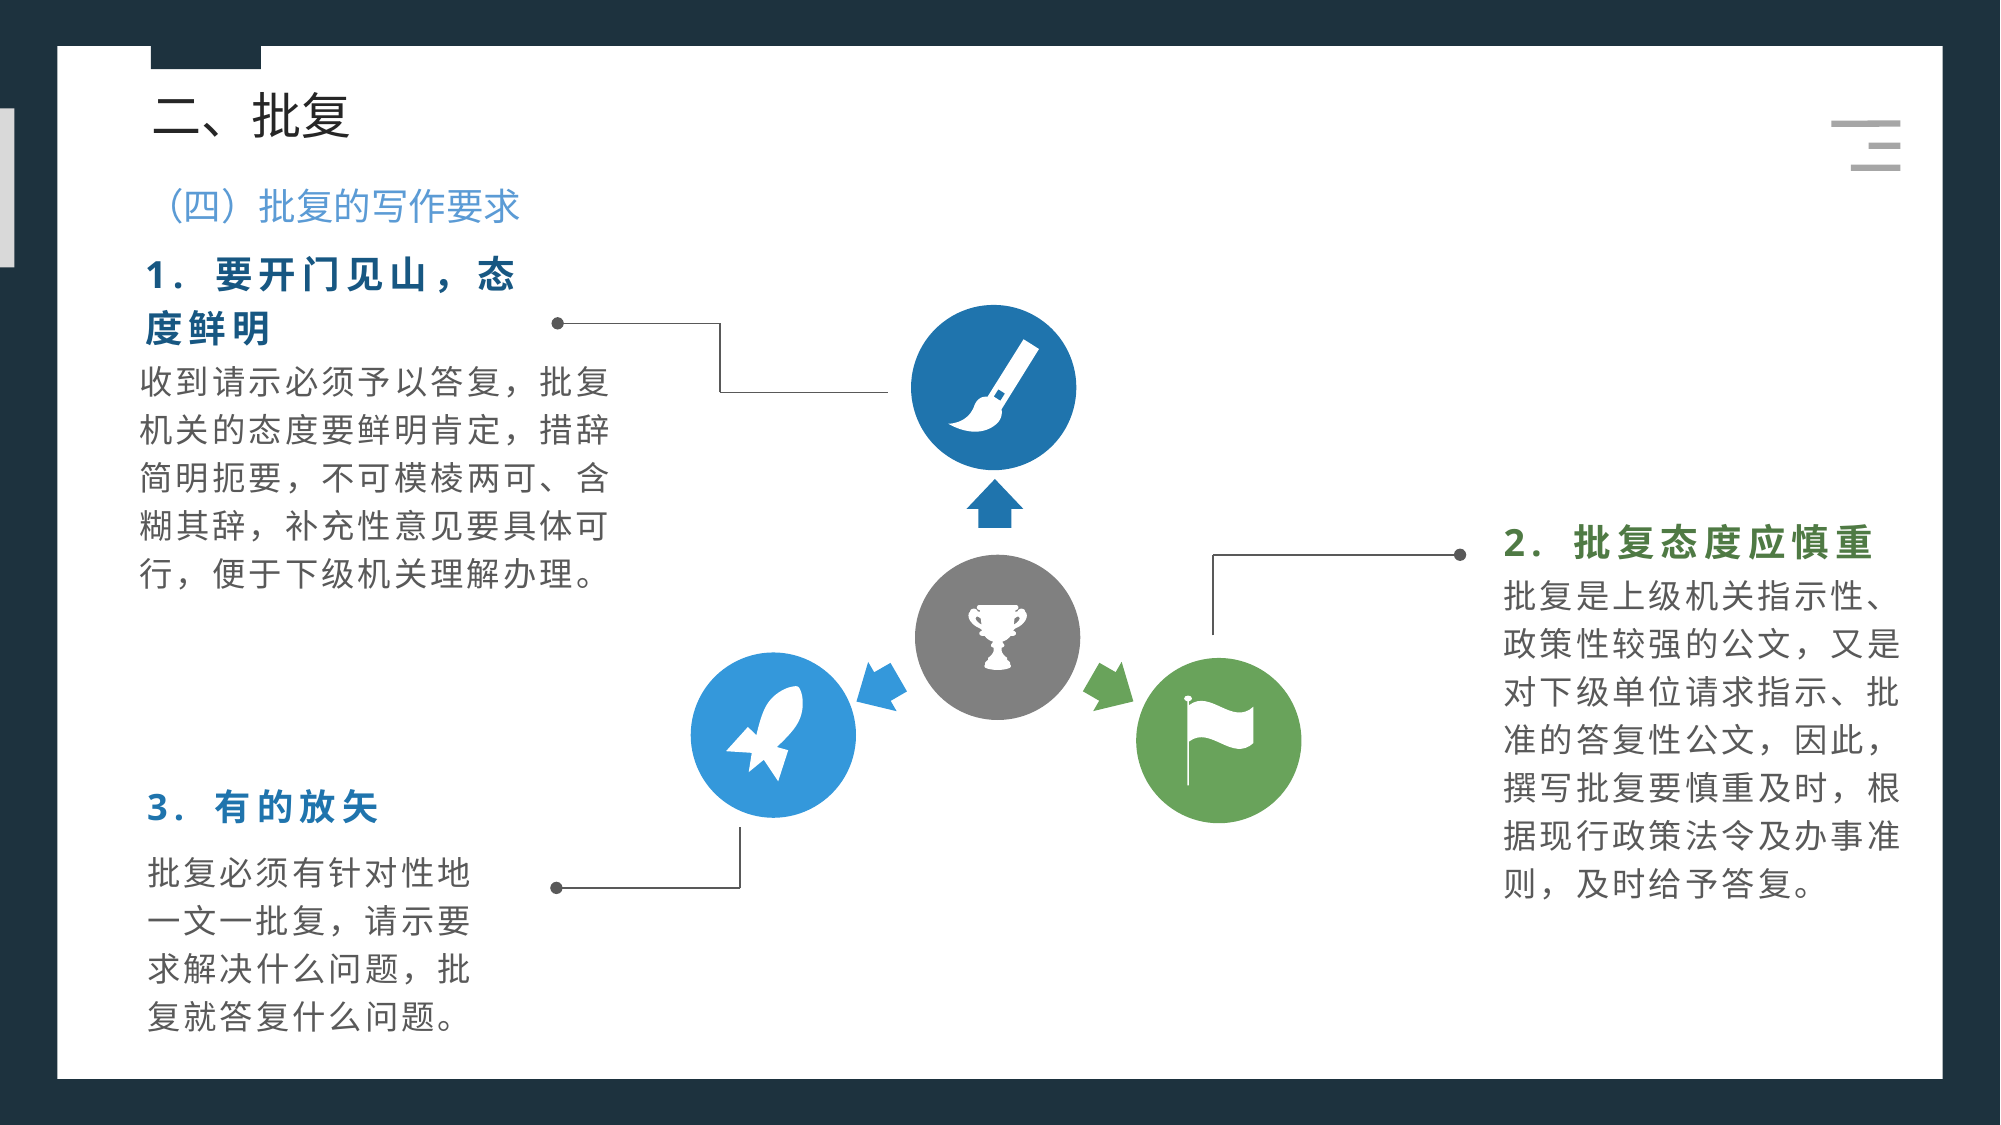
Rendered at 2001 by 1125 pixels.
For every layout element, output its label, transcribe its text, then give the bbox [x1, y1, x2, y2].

text_box [968, 605, 1027, 670]
text_box [1135, 656, 1303, 825]
text_box [1081, 659, 1135, 713]
text_box [689, 651, 858, 819]
text_box [0, 107, 15, 268]
text_box 1. 要开门见山，态度鲜明 [130, 239, 558, 351]
text_box [855, 659, 909, 713]
text_box 批复必须有针对性地一文一批复，请示要求解决什么问题，批复就答复什么问题。 [132, 844, 512, 1060]
text_box 2. 批复态度应慎重 [1488, 470, 1901, 564]
text_box 3. 有的放矢 [132, 768, 411, 828]
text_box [1831, 123, 1901, 168]
text_box （四）批复的写作要求 [131, 152, 1067, 236]
text_box [964, 477, 1026, 529]
text_box [948, 339, 1039, 432]
text_box 收到请示必须予以答复，批复机关的态度要鲜明肯定，措辞简明扼要，不可模棱两可、含糊其辞，补充性意见要具体可行，便于下级机关理解办理。 [125, 353, 660, 651]
text_box 二、批复 [150, 77, 858, 152]
text_box 批复是上级机关指示性、政策性较强的公文，又是对下级单位请求指示、批准的答复性公文，因此，撰写批复要慎重及时，根据现行政策法令及办事准则，及时给予答复。 [1488, 567, 1920, 926]
text_box [726, 686, 803, 782]
text_box [910, 303, 1078, 472]
text_box [1183, 694, 1255, 787]
text_box [913, 553, 1082, 722]
